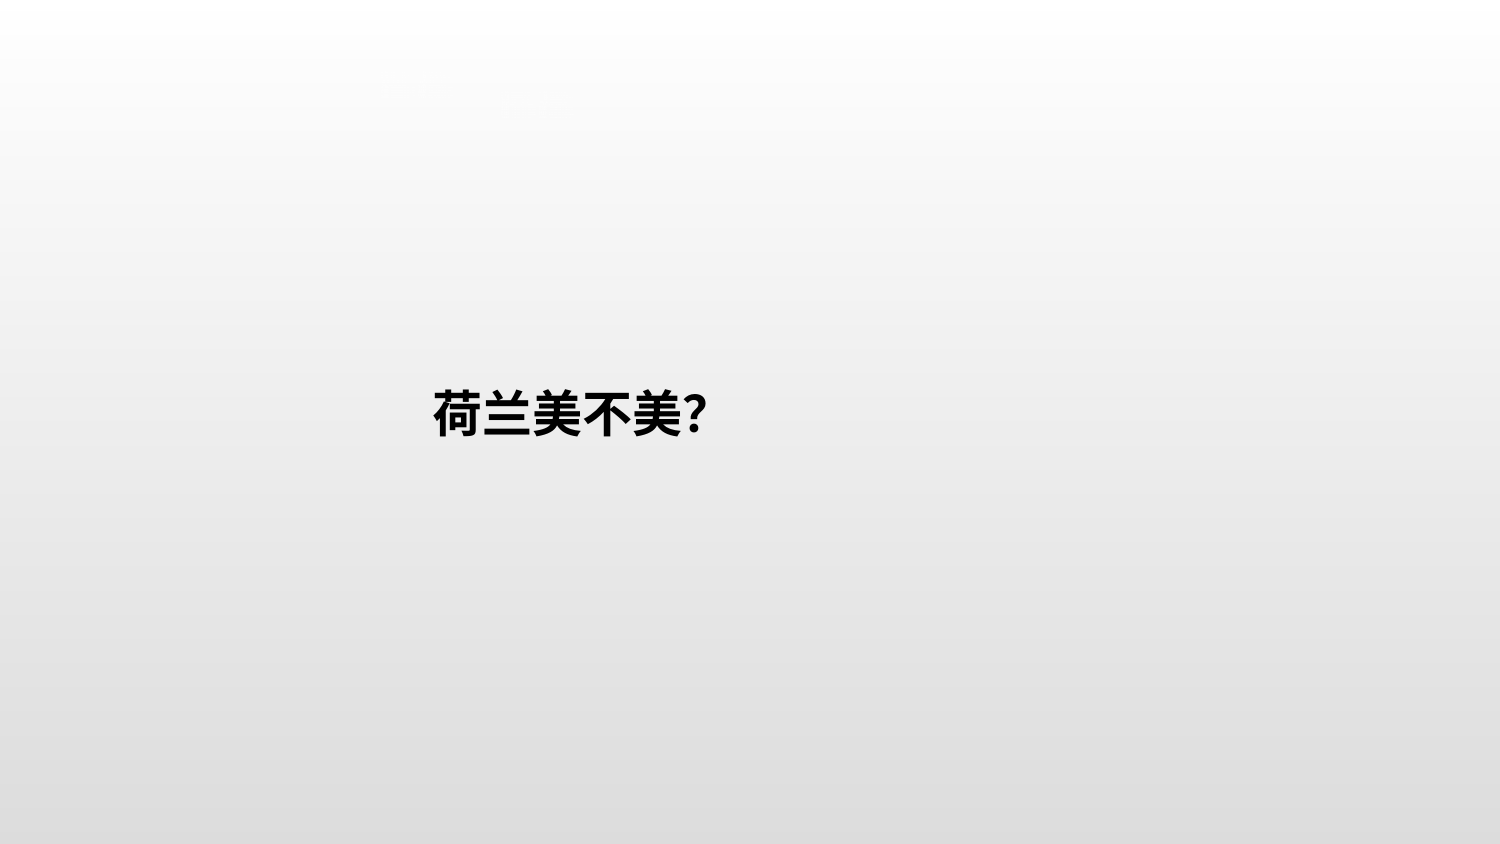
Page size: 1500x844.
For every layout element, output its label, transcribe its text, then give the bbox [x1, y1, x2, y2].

text_box 荷兰美不美？ [353, 316, 1089, 449]
